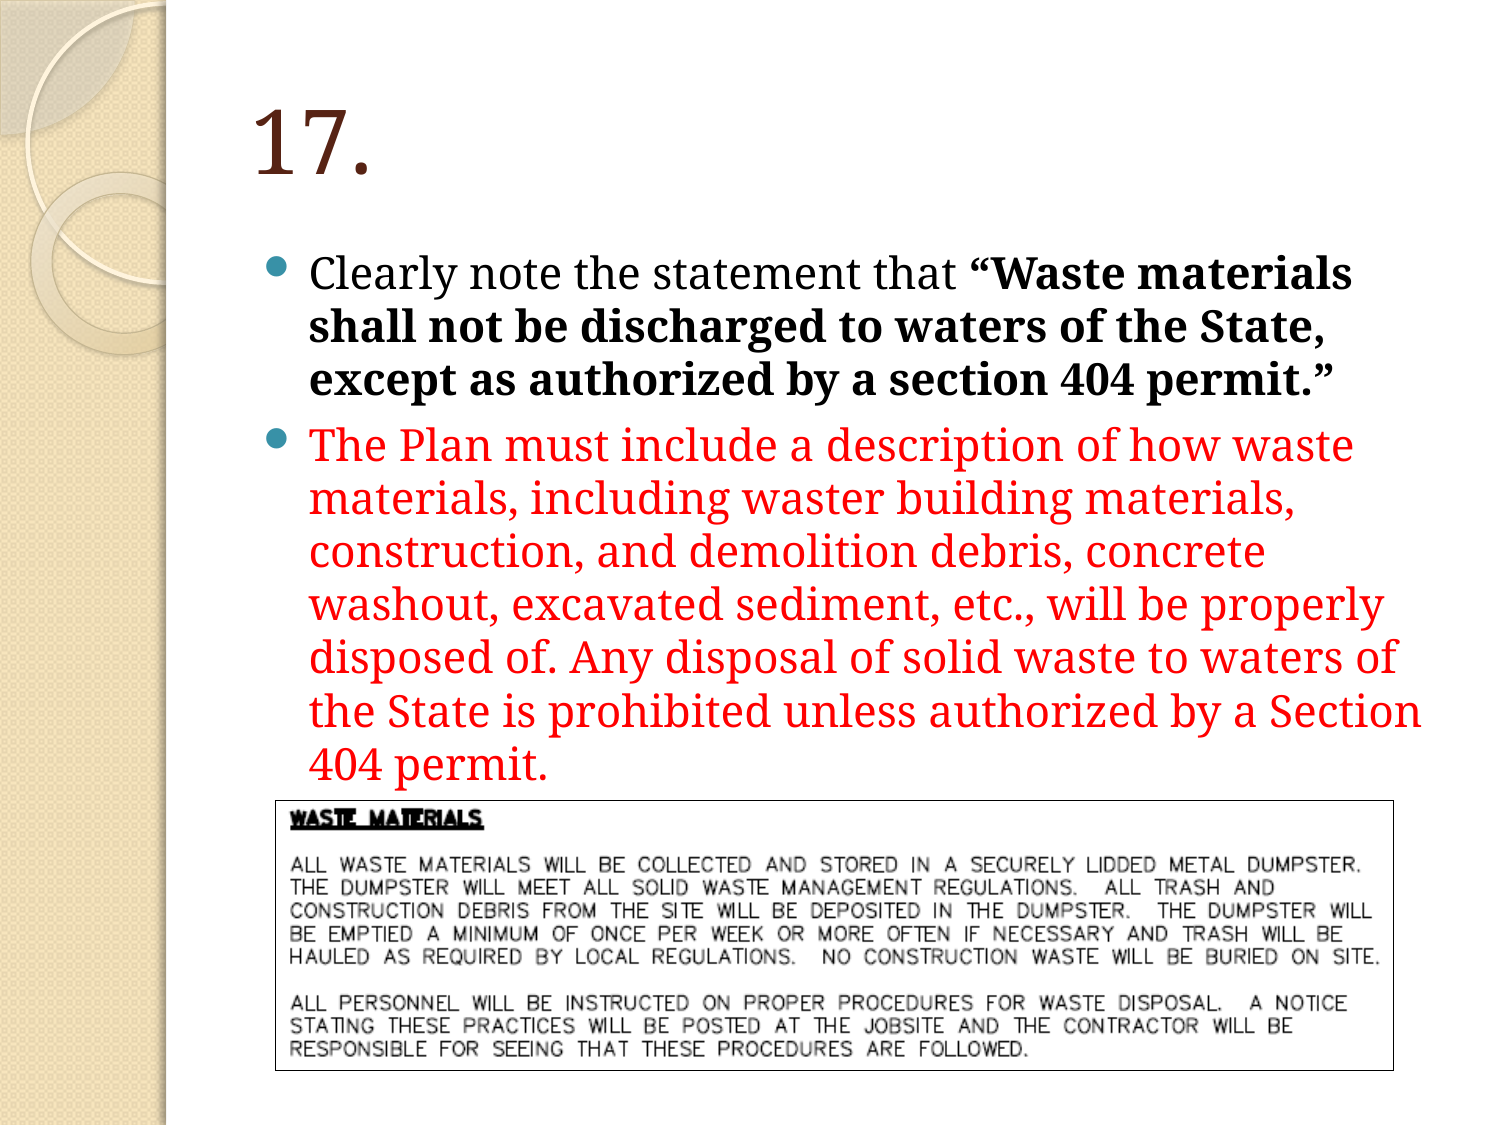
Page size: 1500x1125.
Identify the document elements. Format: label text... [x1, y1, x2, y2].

list Clearly note the statement that “Waste materials shall not be discharged to waters of the State, except as authorized by a section 404 permit.” The Plan must include a description of how waste materials, including waster building materials, construction, and demolition debris, concrete washout, excavated sediment, etc., will be properly disposed of. Any disposal of solid waste to waters of the State is prohibited unless authorized by a Section 404 permit. [235, 237, 1466, 800]
title 17. [235, 45, 1466, 233]
picture [274, 799, 1395, 1071]
